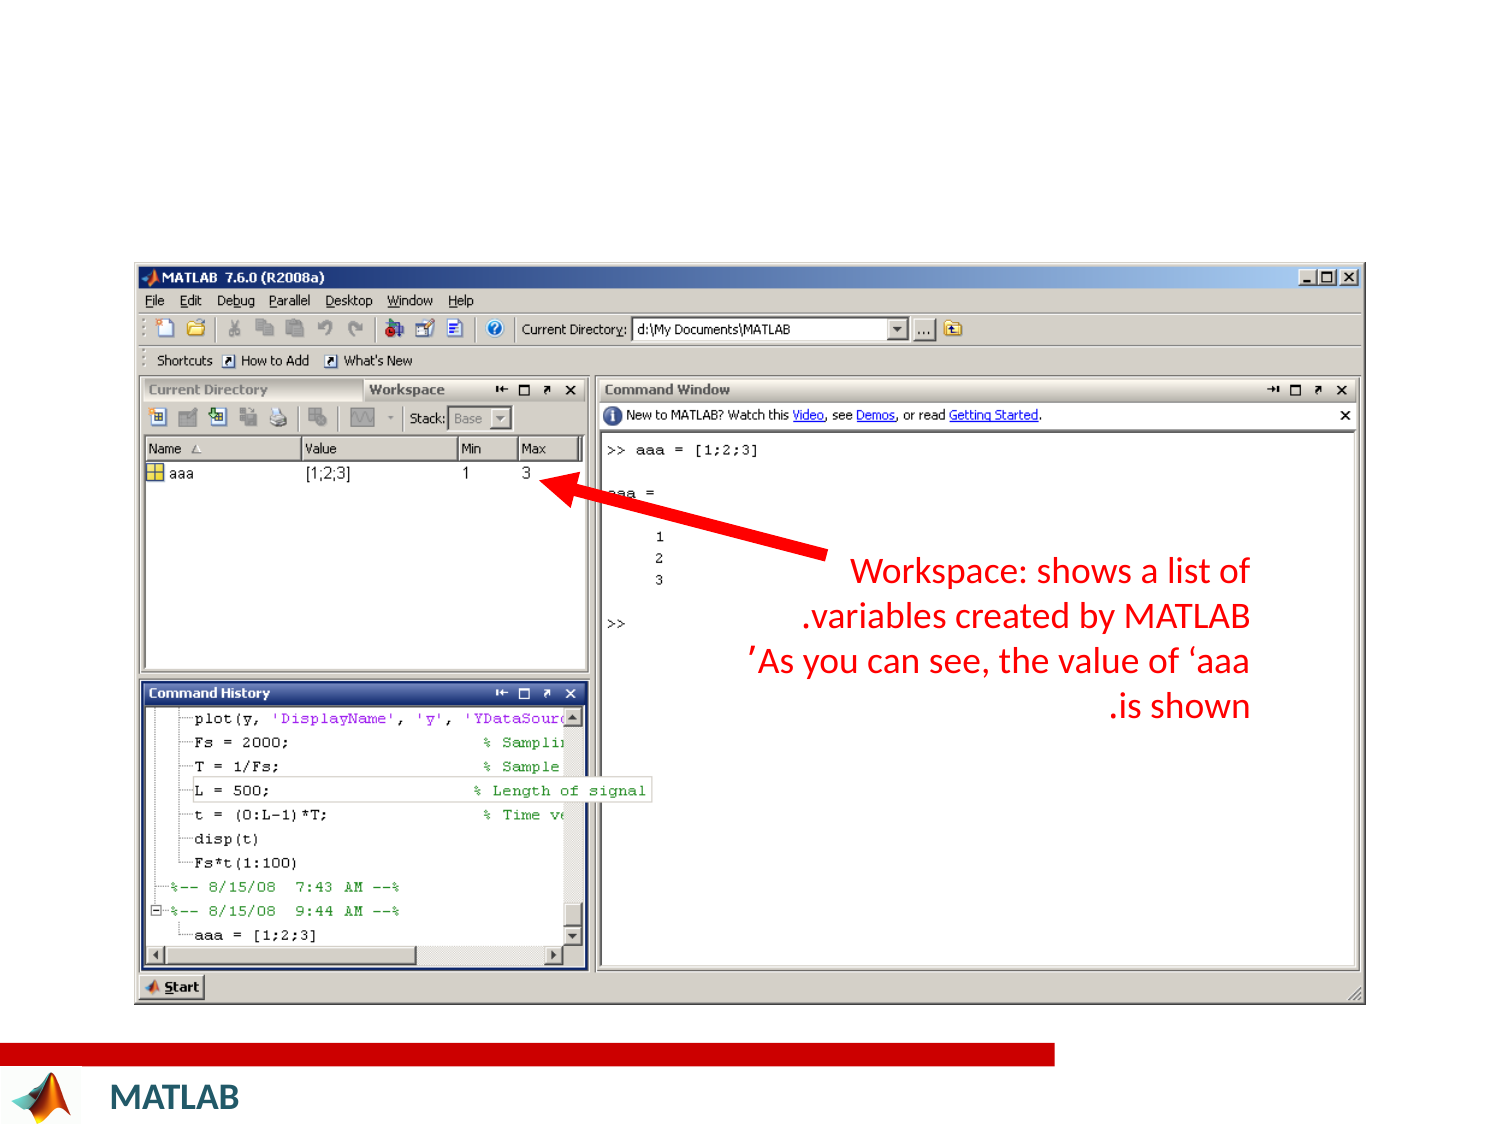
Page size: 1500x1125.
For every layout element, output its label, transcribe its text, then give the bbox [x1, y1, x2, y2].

footer [0, 1042, 1055, 1067]
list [133, 262, 1367, 1006]
text_box MATLAB [94, 1064, 255, 1125]
picture [0, 1066, 83, 1125]
